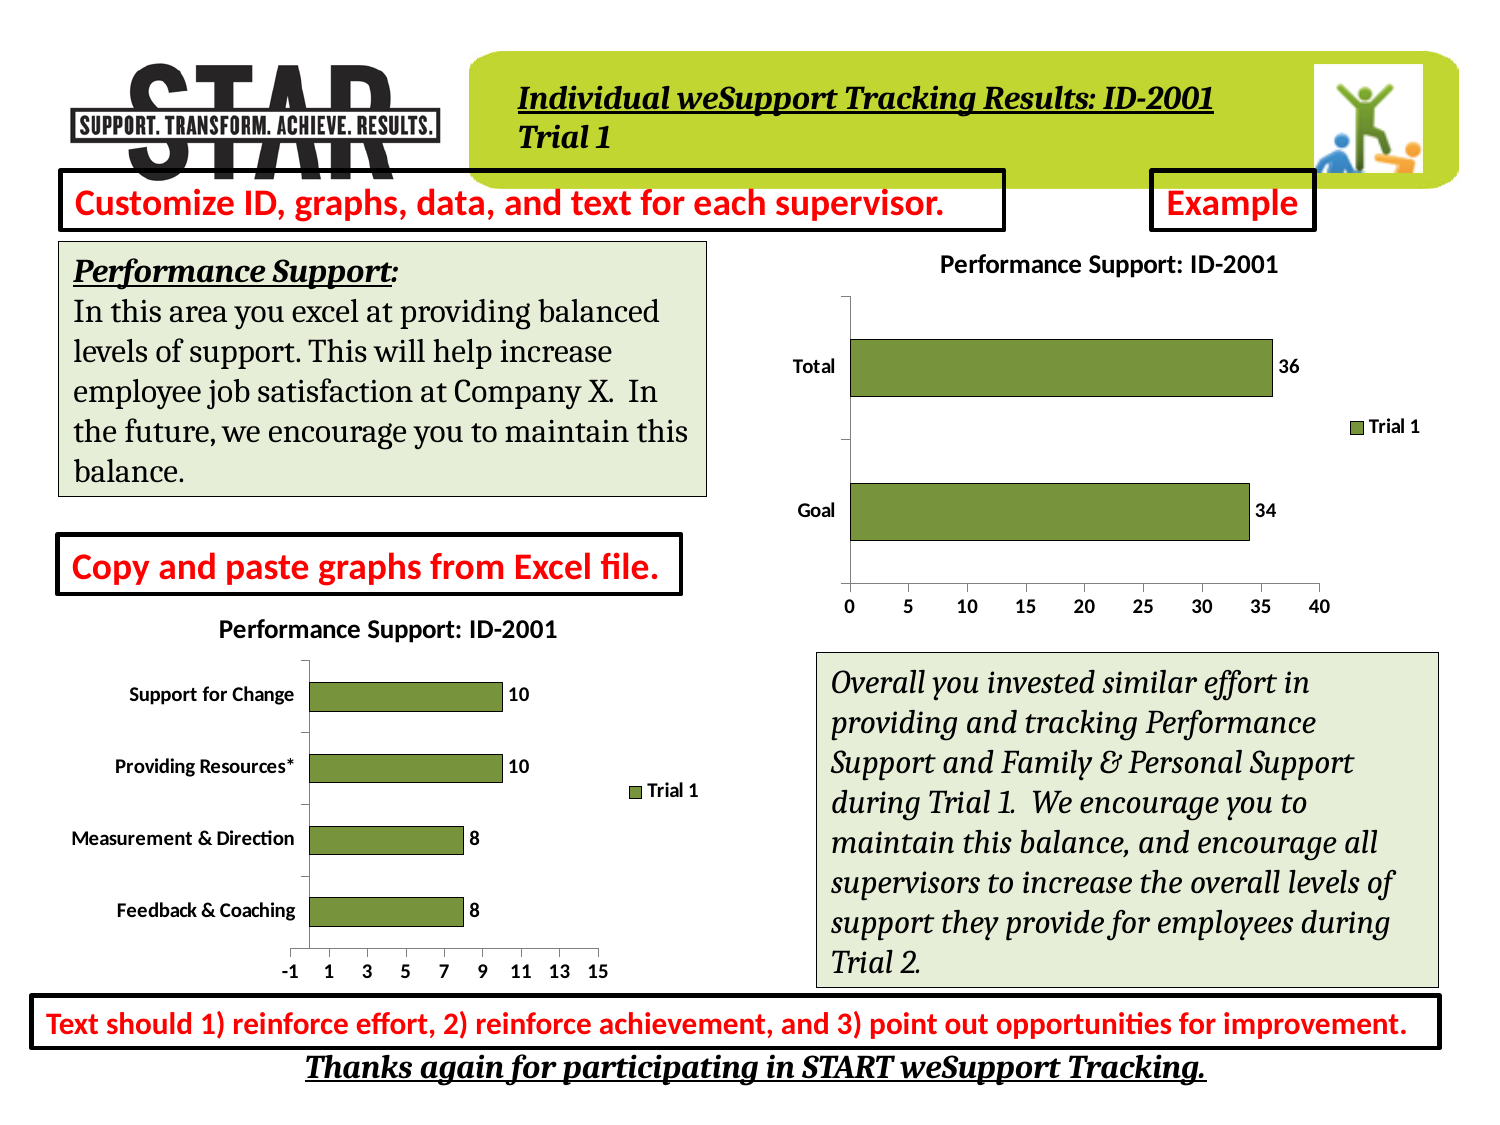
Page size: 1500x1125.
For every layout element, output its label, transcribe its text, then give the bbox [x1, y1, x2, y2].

picture [59, 51, 456, 191]
text_box Text should 1) reinforce effort, 2) reinforce achievement, and 3) point out opportunities for improvement. [31, 995, 1440, 1048]
text_box Copy and paste graphs from Excel file. [57, 534, 682, 593]
text_box Example [1151, 197, 1315, 227]
chart [779, 228, 1441, 627]
text_box Overall you invested similar effort in providing and tracking Performance Support and Family & Personal Support during Trial 1. We encourage you to maintain this balance, and encourage all supervisors to increase the overall levels of support they provide for employees during Trial 2. [816, 652, 1439, 988]
chart [58, 593, 719, 992]
text_box Performance Support: In this area you excel at providing balanced levels of support. This will help increase employee job satisfaction at Company X. In the future, we encourage you to maintain this balance. [58, 241, 707, 497]
text_box Thanks again for participating in START weSupport Tracking. [109, 1048, 1402, 1093]
text_box Customize ID, graphs, data, and text for each supervisor. [60, 170, 1005, 231]
picture [469, 51, 1459, 189]
